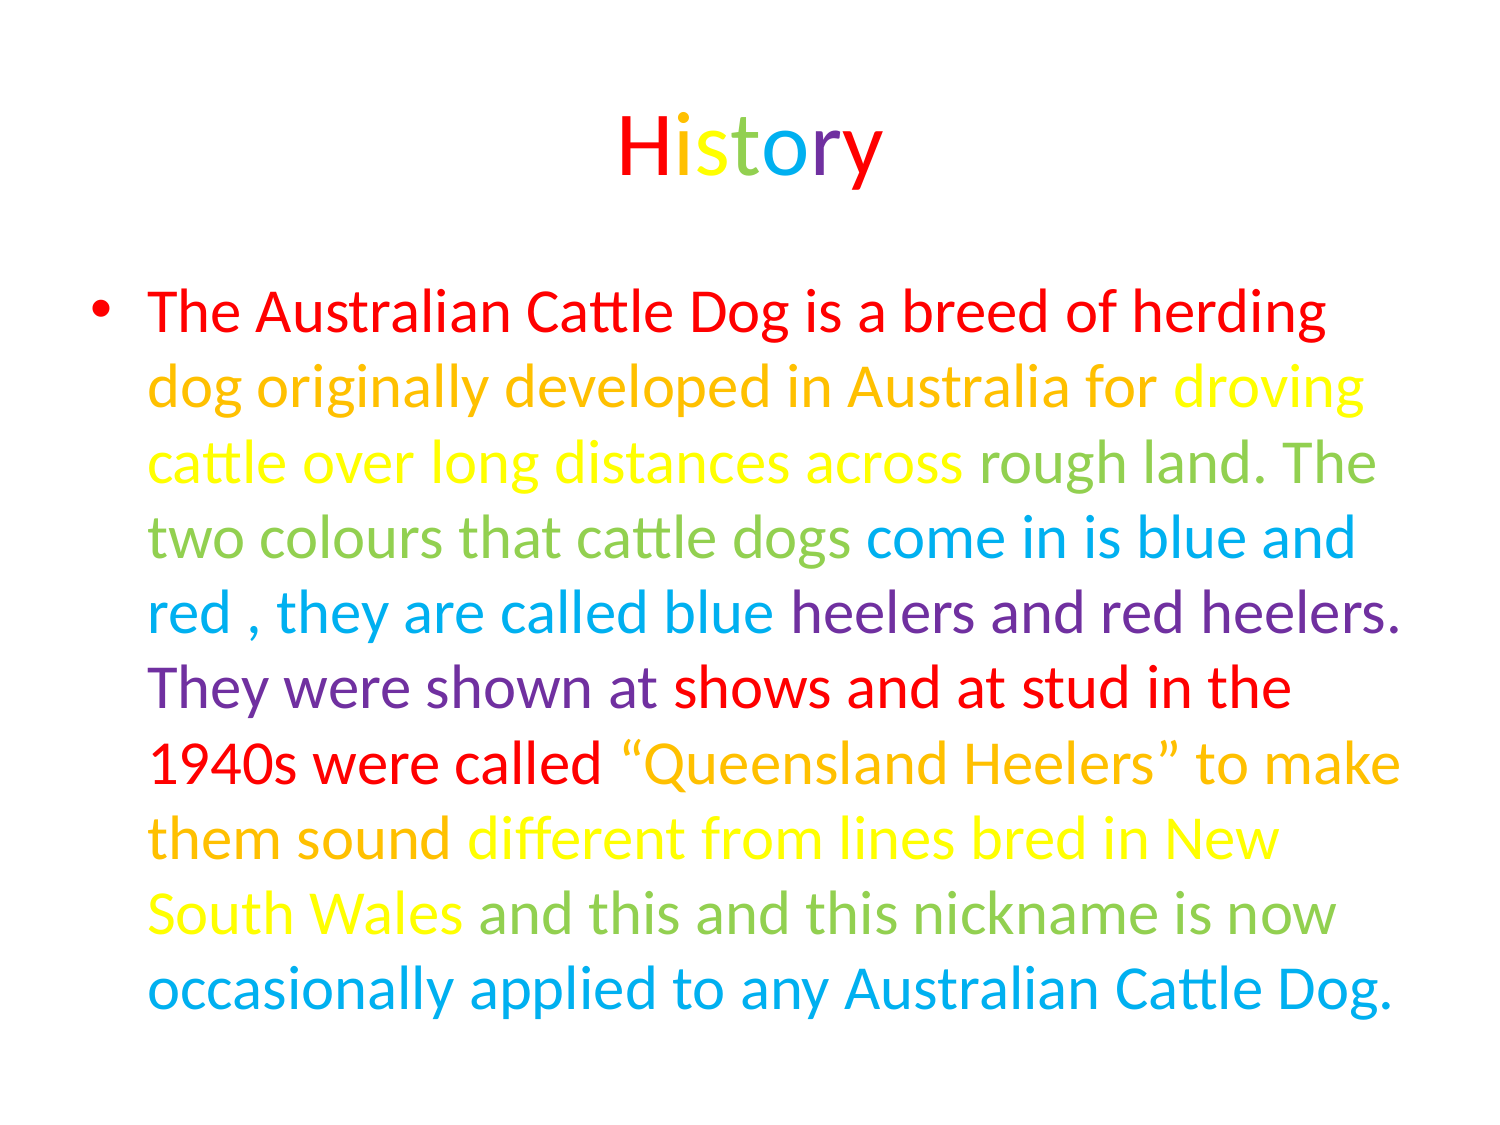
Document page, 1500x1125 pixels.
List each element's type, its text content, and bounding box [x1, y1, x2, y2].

title History [75, 45, 1425, 233]
list The Australian Cattle Dog is a breed of herding dog originally developed in Australia for droving cattle over long distances across rough land. The two colours that cattle dogs come in is blue and red , they are called blue heelers and red heelers. They were shown at shows and at stud in the 1940s were called “Queensland Heelers” to make them sound different from lines bred in New South Wales and this and this nickname is now occasionally applied to any Australian Cattle Dog. [75, 262, 1424, 1047]
